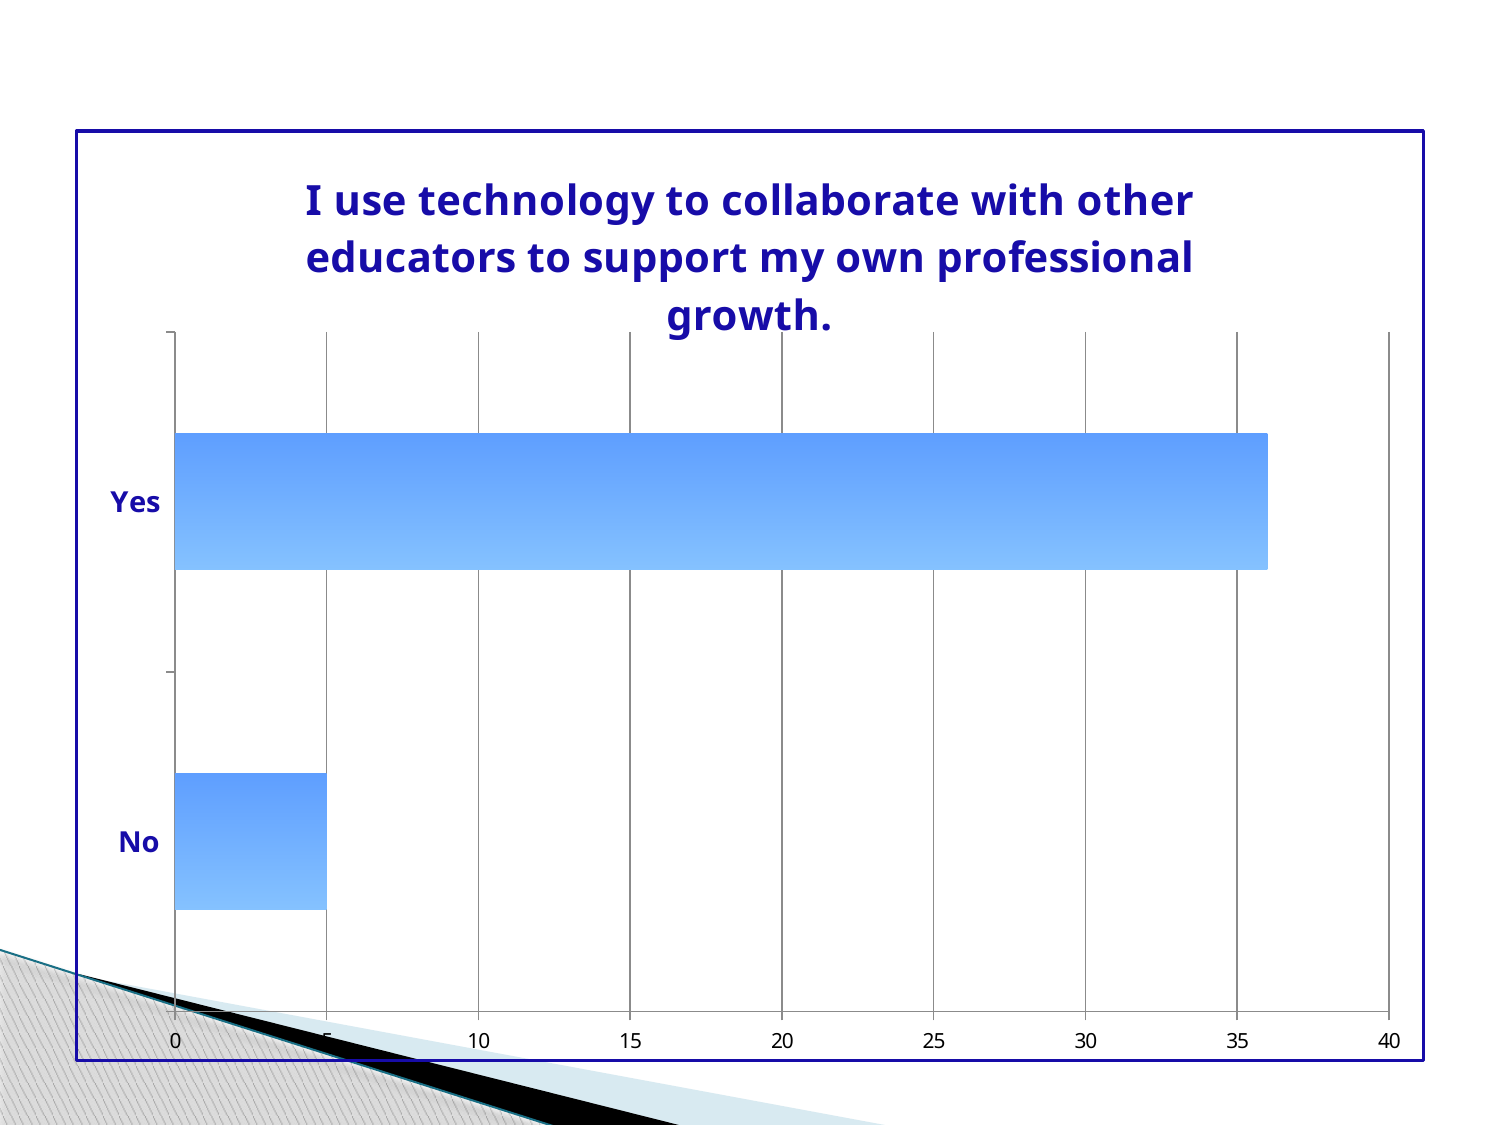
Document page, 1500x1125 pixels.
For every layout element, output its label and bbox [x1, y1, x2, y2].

chart [74, 129, 1426, 1063]
